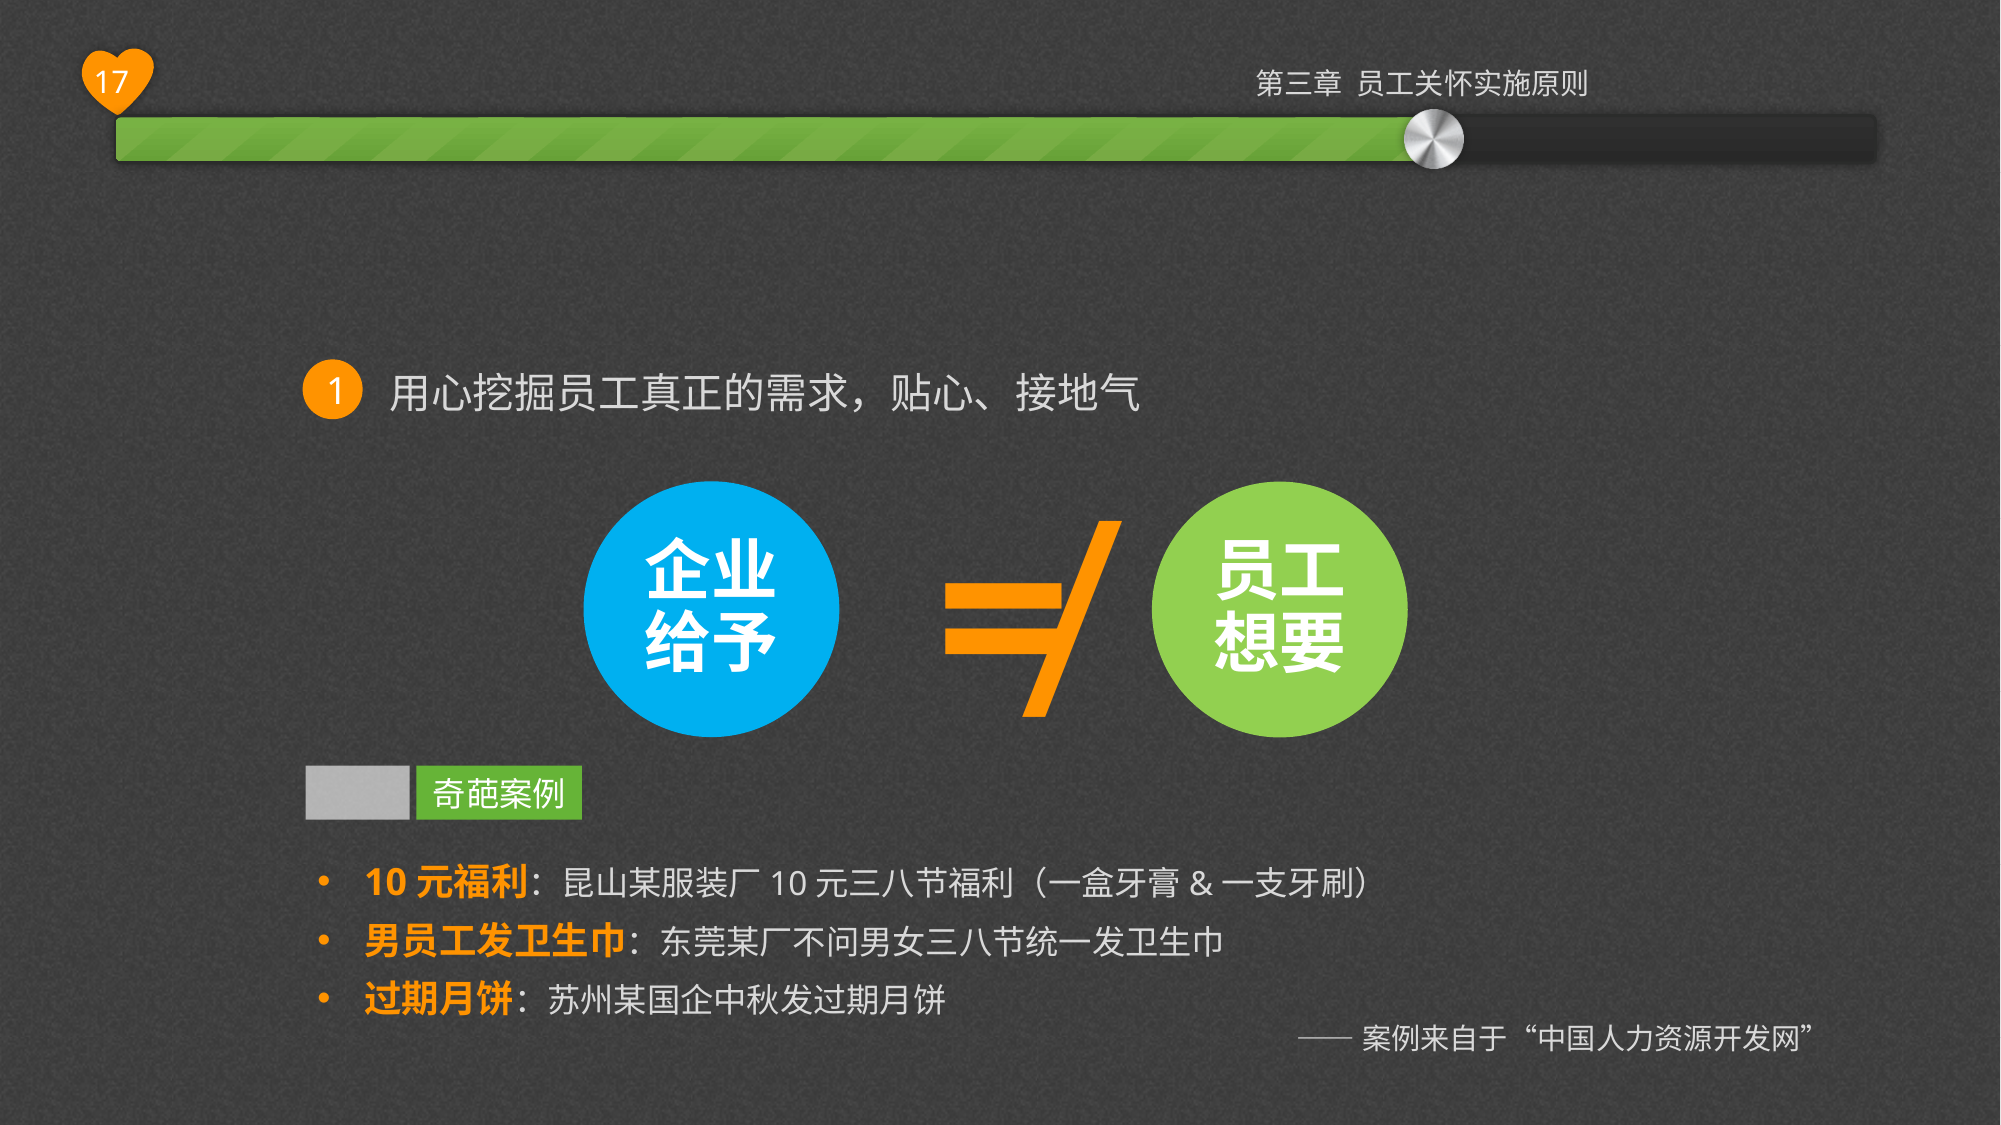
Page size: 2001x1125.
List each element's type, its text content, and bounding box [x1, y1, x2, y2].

picture [0, 0, 2001, 1125]
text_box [302, 359, 1171, 425]
text_box 企业给予 [583, 481, 840, 738]
text_box 员工想要 [1151, 481, 1408, 738]
text_box [305, 765, 411, 821]
text_box ≠ [921, 456, 1088, 759]
text_box 奇葩案例 [415, 765, 583, 821]
text_box 10元福利：昆山某服装厂10元三八节福利（一盒牙膏&一支牙刷） 男员工发卫生巾：东莞某厂不问男女三八节统一发卫生巾 过期月饼：苏州某国企中秋发过期月饼 ——案例来自于“中国人力资源开发网” [302, 837, 1845, 1063]
